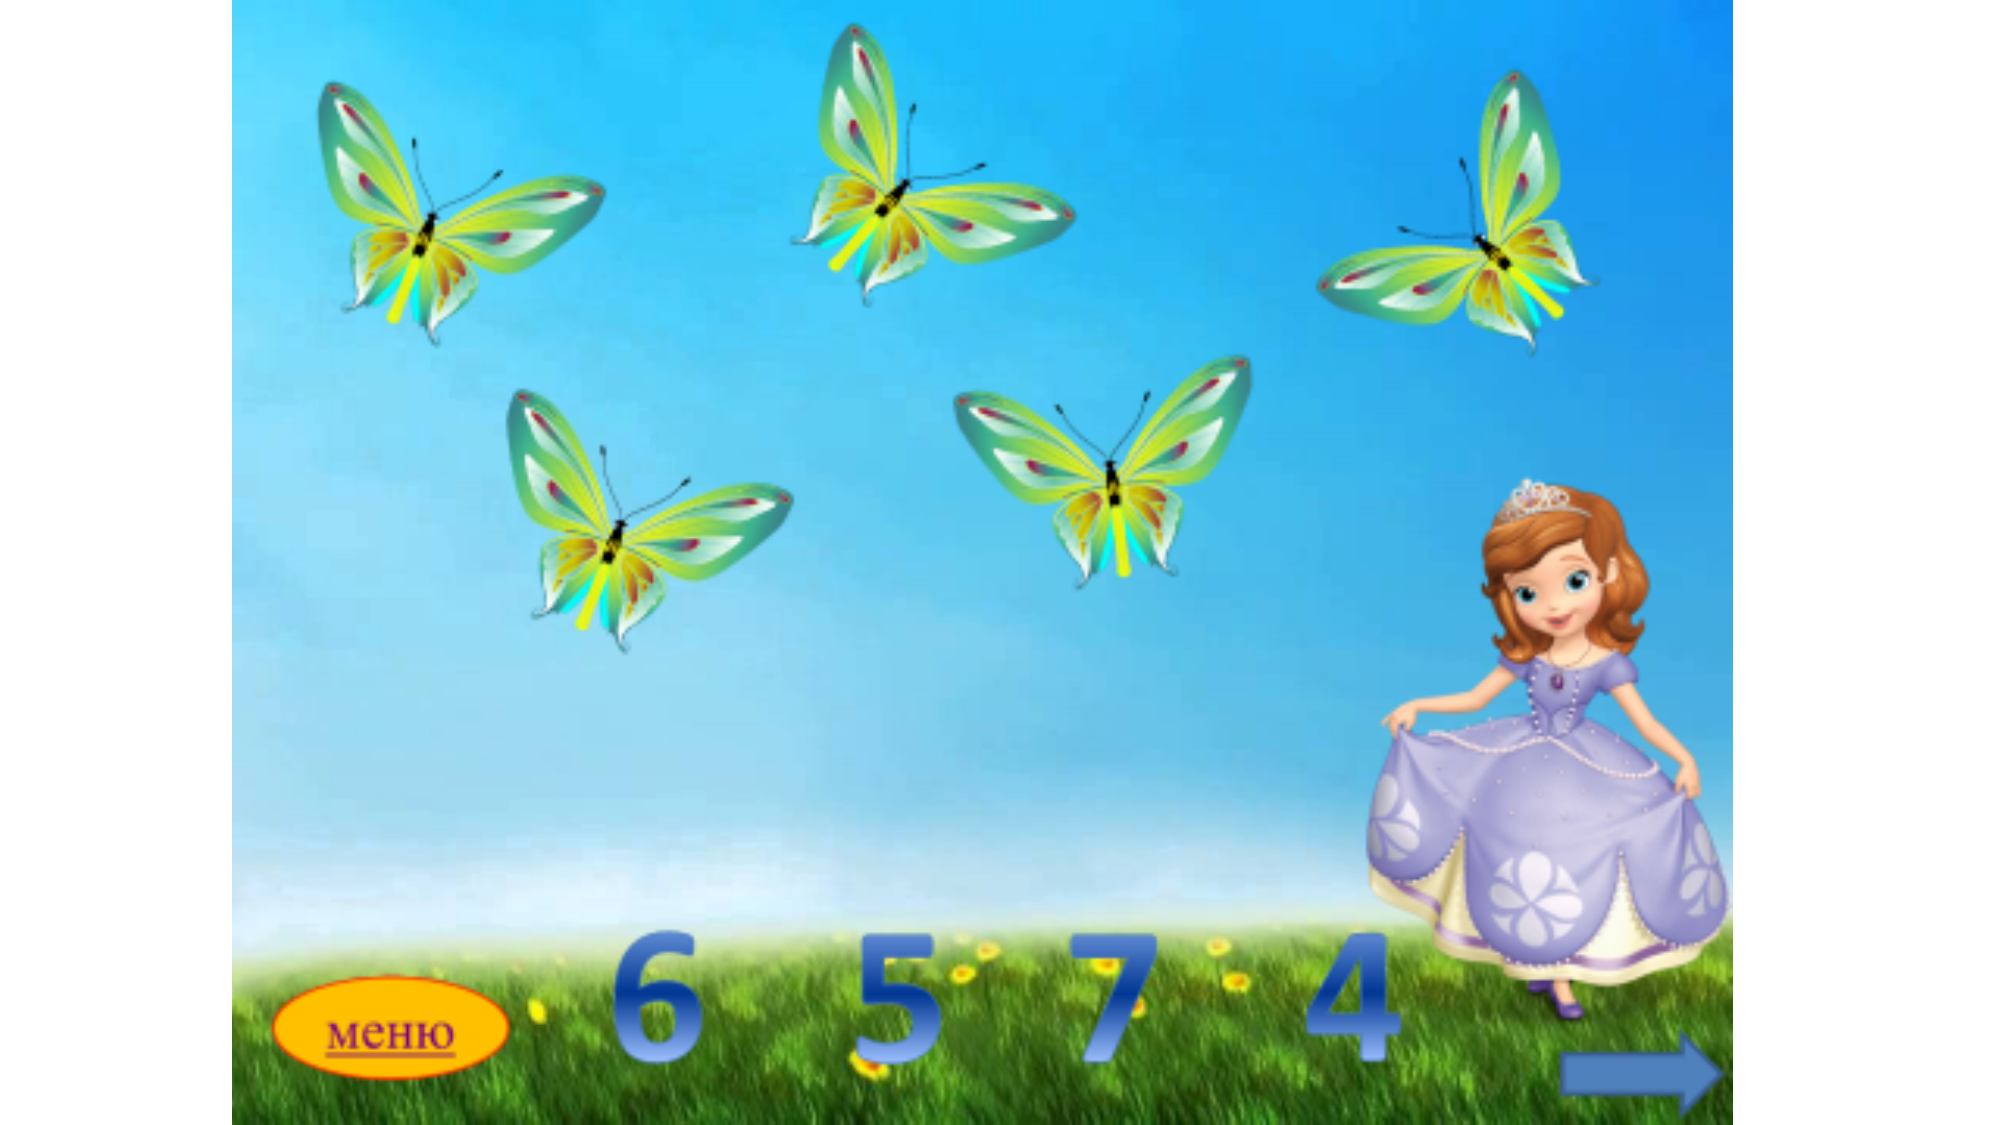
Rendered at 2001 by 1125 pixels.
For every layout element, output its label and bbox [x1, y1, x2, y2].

picture [232, 0, 1733, 1125]
